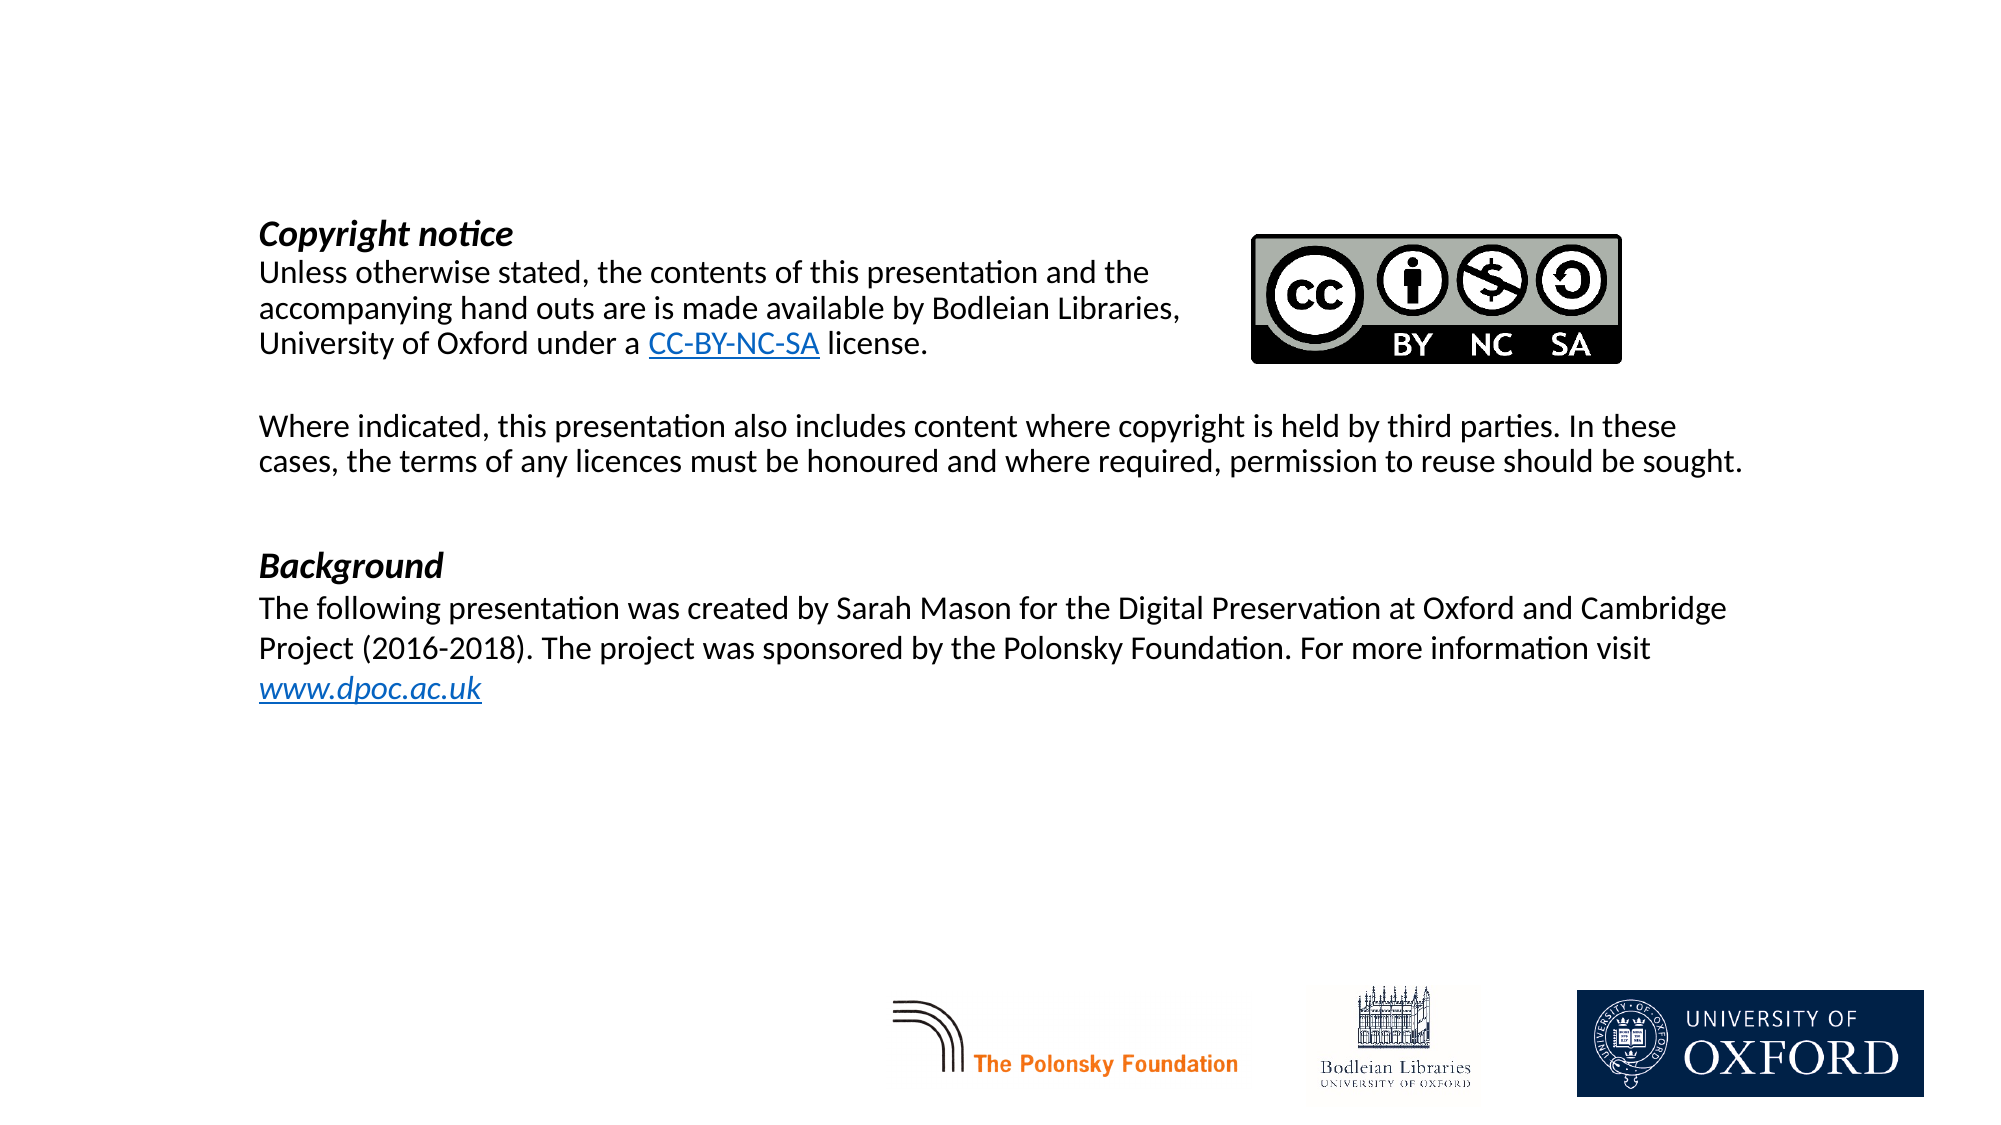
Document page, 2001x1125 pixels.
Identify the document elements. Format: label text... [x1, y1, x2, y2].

picture [1306, 985, 1482, 1107]
list Copyright notice Unless otherwise stated, the contents of this presentation and the accompanying hand outs are is made available by Bodleian Libraries, University of Oxford under a CC-BY-NC-SA license. Where indicated, this presentation also includes content where copyright is held by third parties. In these cases, the terms of any licences must be honoured and where required, permission to reuse should be sought. Background The following presentation was created by Sarah Mason for the Digital Preservation at Oxford and Cambridge Project (2016-2018). The project was sponsored by the Polonsky Foundation. For more information visit www.dpoc.ac.uk [244, 206, 1771, 921]
picture [886, 991, 1252, 1089]
picture [1251, 234, 1622, 364]
picture [1577, 990, 1924, 1097]
